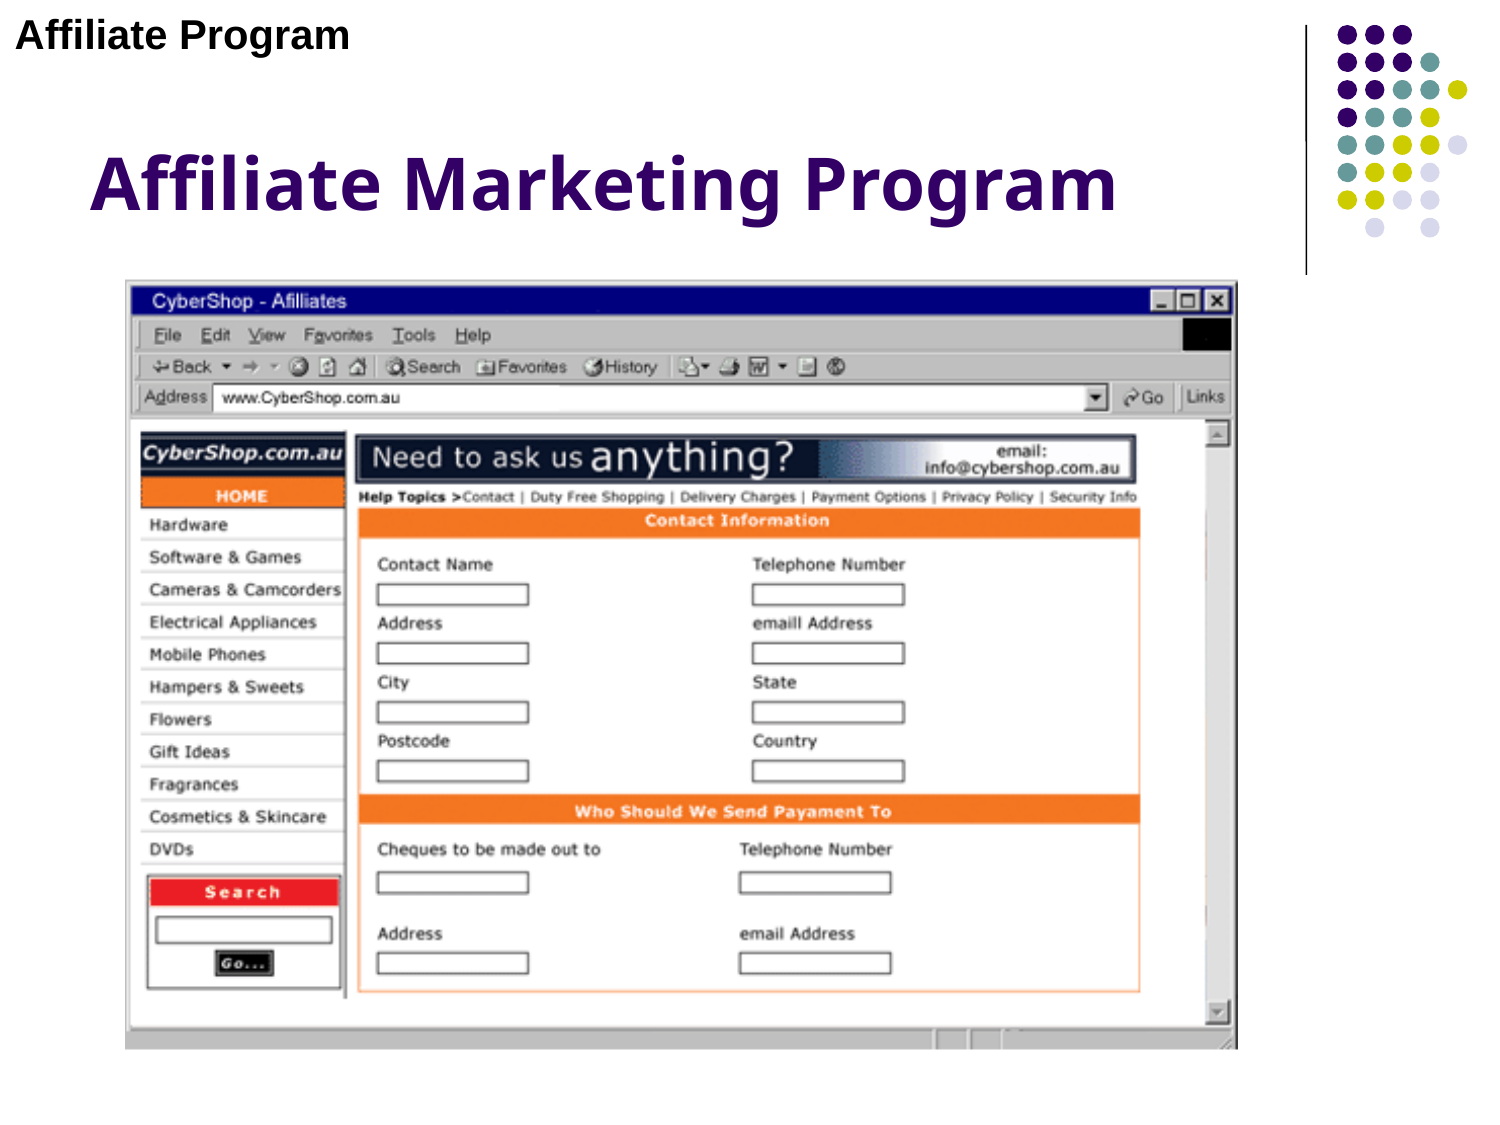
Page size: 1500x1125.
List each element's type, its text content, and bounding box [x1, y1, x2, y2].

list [124, 274, 1238, 1056]
title Affiliate Marketing Program [75, 20, 1313, 233]
text_box Affiliate Program [0, 0, 378, 65]
